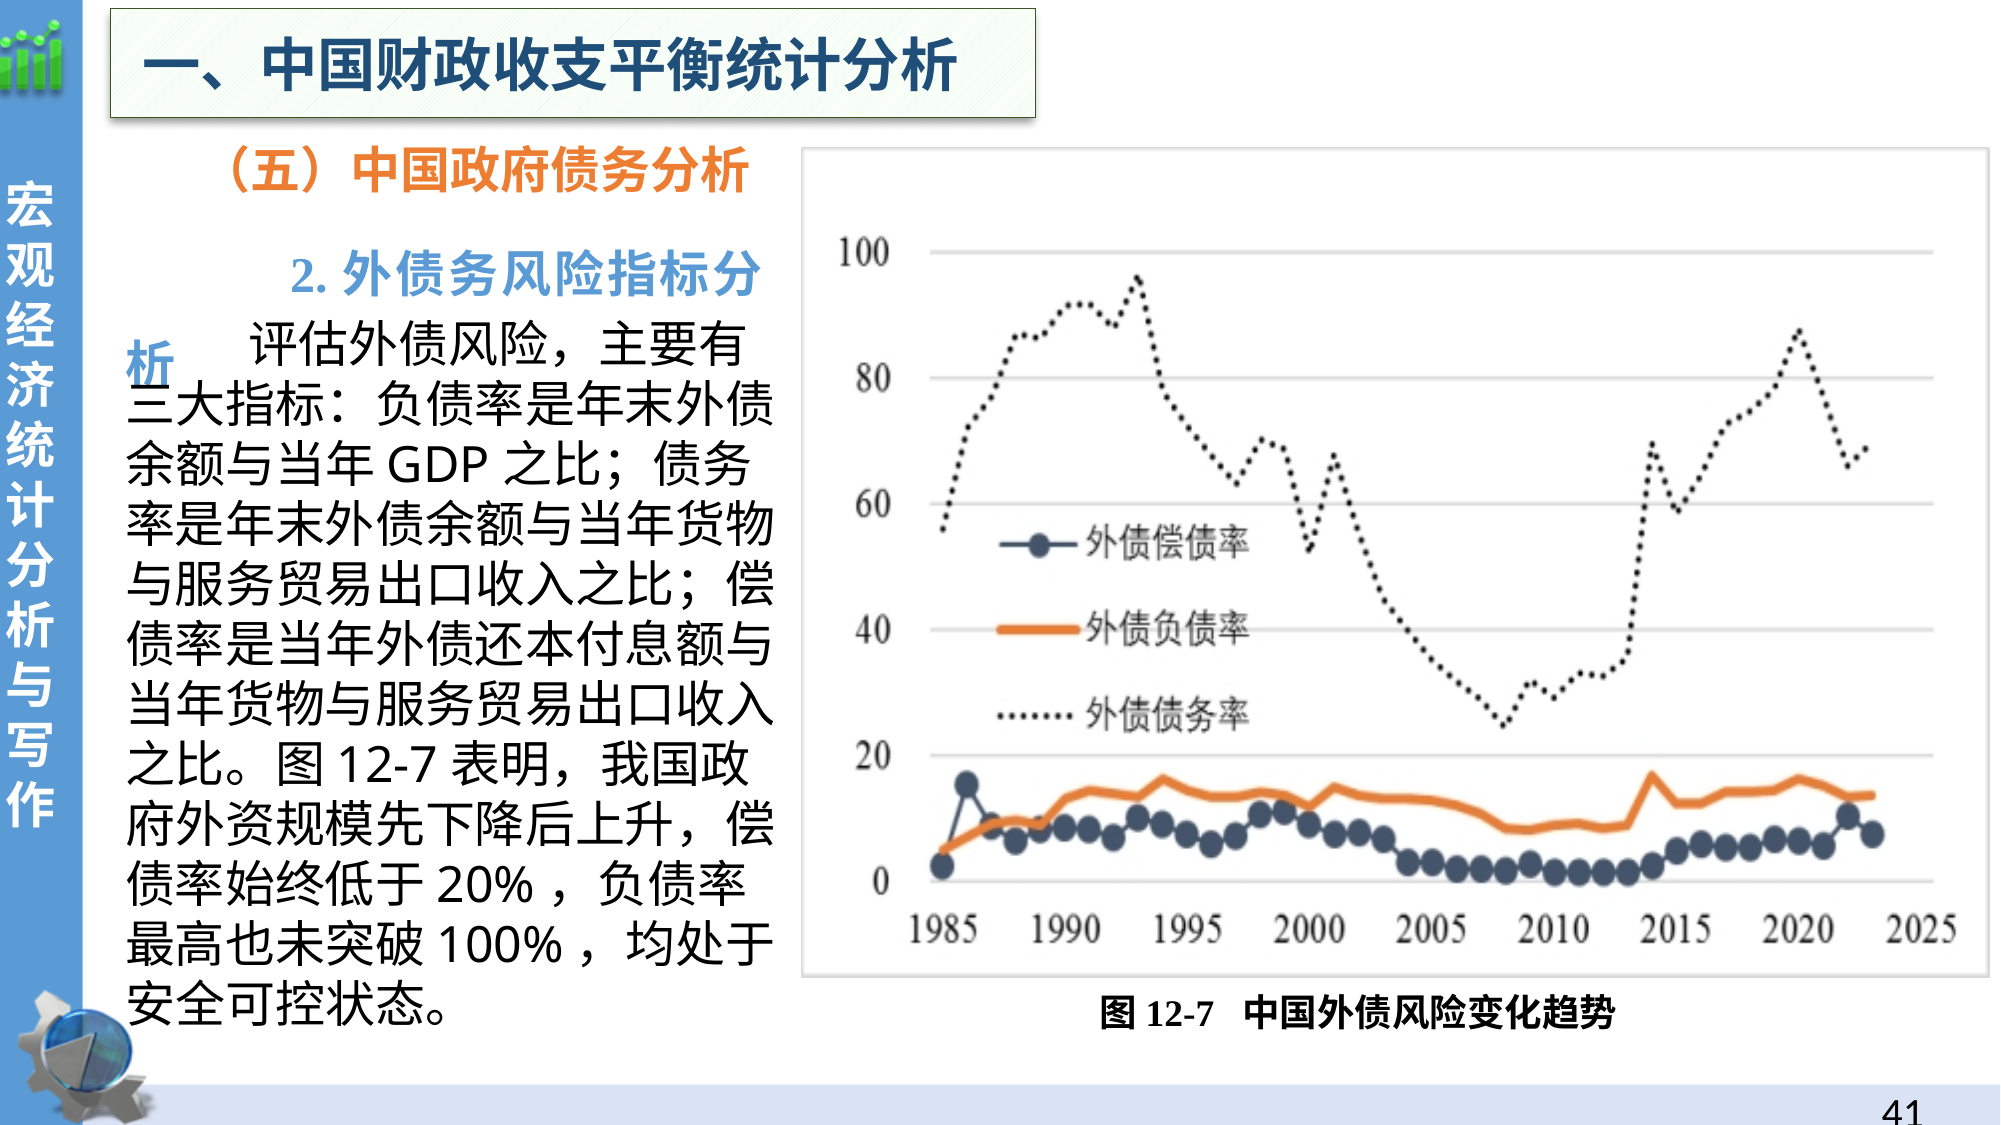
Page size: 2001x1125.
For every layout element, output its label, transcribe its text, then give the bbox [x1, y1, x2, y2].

picture [0, 0, 2001, 1125]
text_box 图12-7 中国外债风险变化趋势 [1084, 981, 2000, 1042]
text_box （五）中国政府债务分析 2.外债务风险指标分析 [110, 128, 778, 194]
text_box 一、中国财政收支平衡统计分析 [110, 8, 1035, 118]
text_box 40 [1786, 1085, 1940, 1125]
text_box [797, 730, 1867, 1025]
text_box [179, 238, 801, 730]
text_box 评估外债风险，主要有三大指标：负债率是年末外债余额与当年GDP之比；债务率是年末外债余额与当年货物与服务贸易出口收入之比；偿债率是当年外债还本付息额与当年货物与服务贸易出口收入之比。图12-7表明，我国政府外资规模先下降后上升，偿债率始终低于20%，负债率最高也未突破100%，均处于安全可控状态。 [110, 304, 797, 1085]
